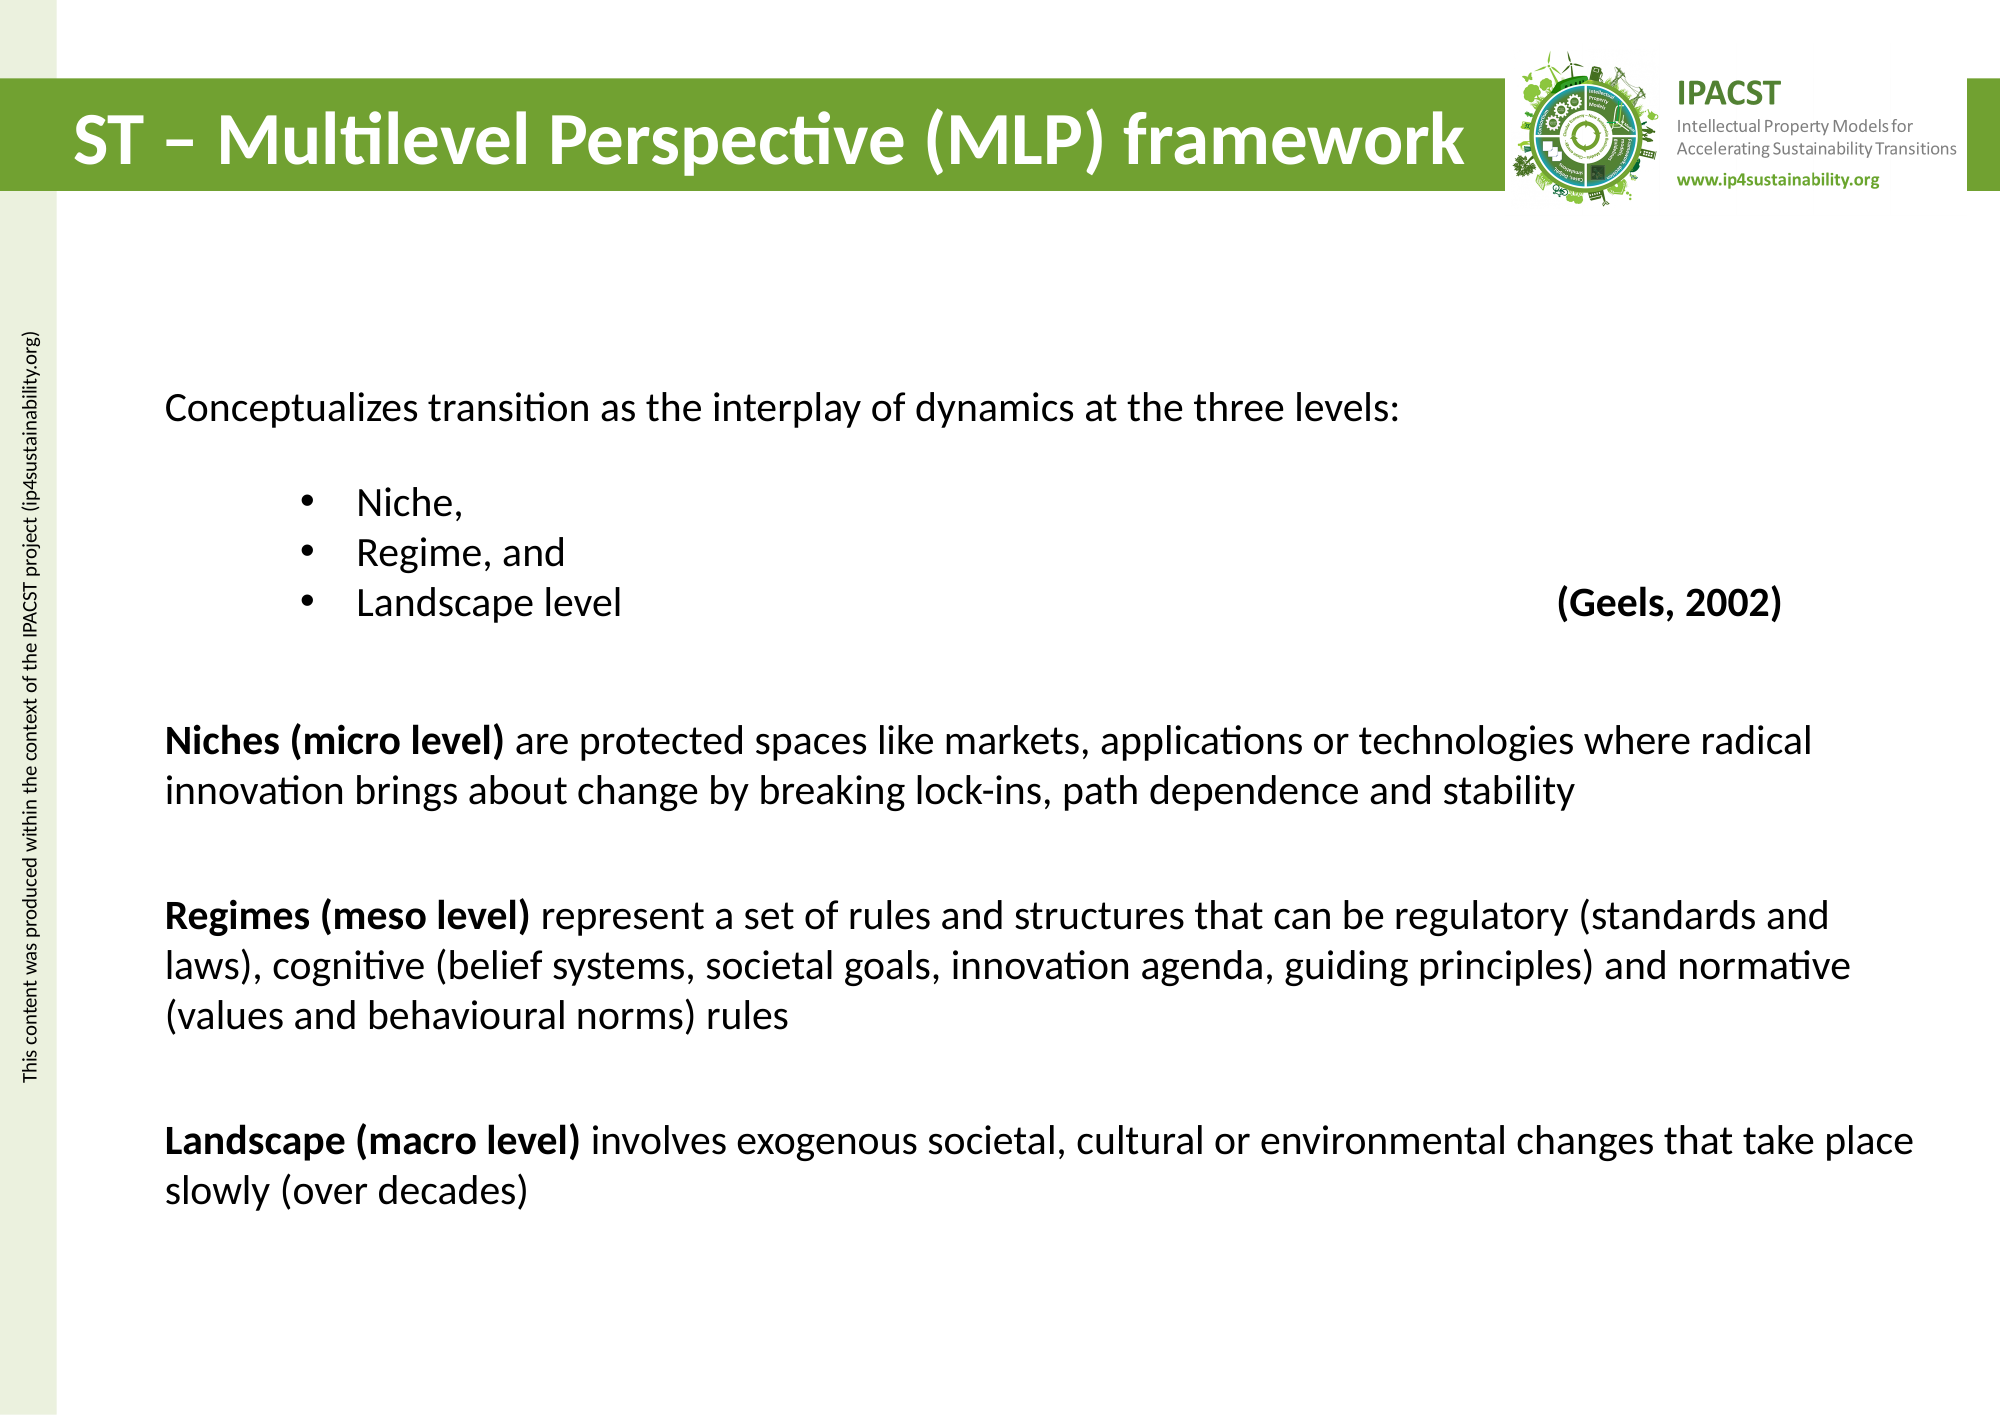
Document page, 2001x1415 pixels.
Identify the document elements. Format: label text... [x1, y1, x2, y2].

text_box Regimes (meso level) represent a set of rules and structures that can be regulatory (standards and laws), cognitive (belief systems, societal goals, innovation agenda, guiding principles) and normative (values and behavioural norms) rules [150, 880, 1895, 1045]
text_box Conceptualizes transition as the interplay of dynamics at the three levels: Niche, Regime, and Landscape level (Geels, 2002) [150, 372, 1933, 633]
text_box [0, 43, 2000, 216]
text_box Niches (micro level) are protected spaces like markets, applications or technologies where radical innovation brings about change by breaking lock-ins, path dependence and stability [150, 705, 1933, 821]
text_box Landscape (macro level) involves exogenous societal, cultural or environmental changes that take place slowly (over decades) [150, 1105, 1959, 1220]
